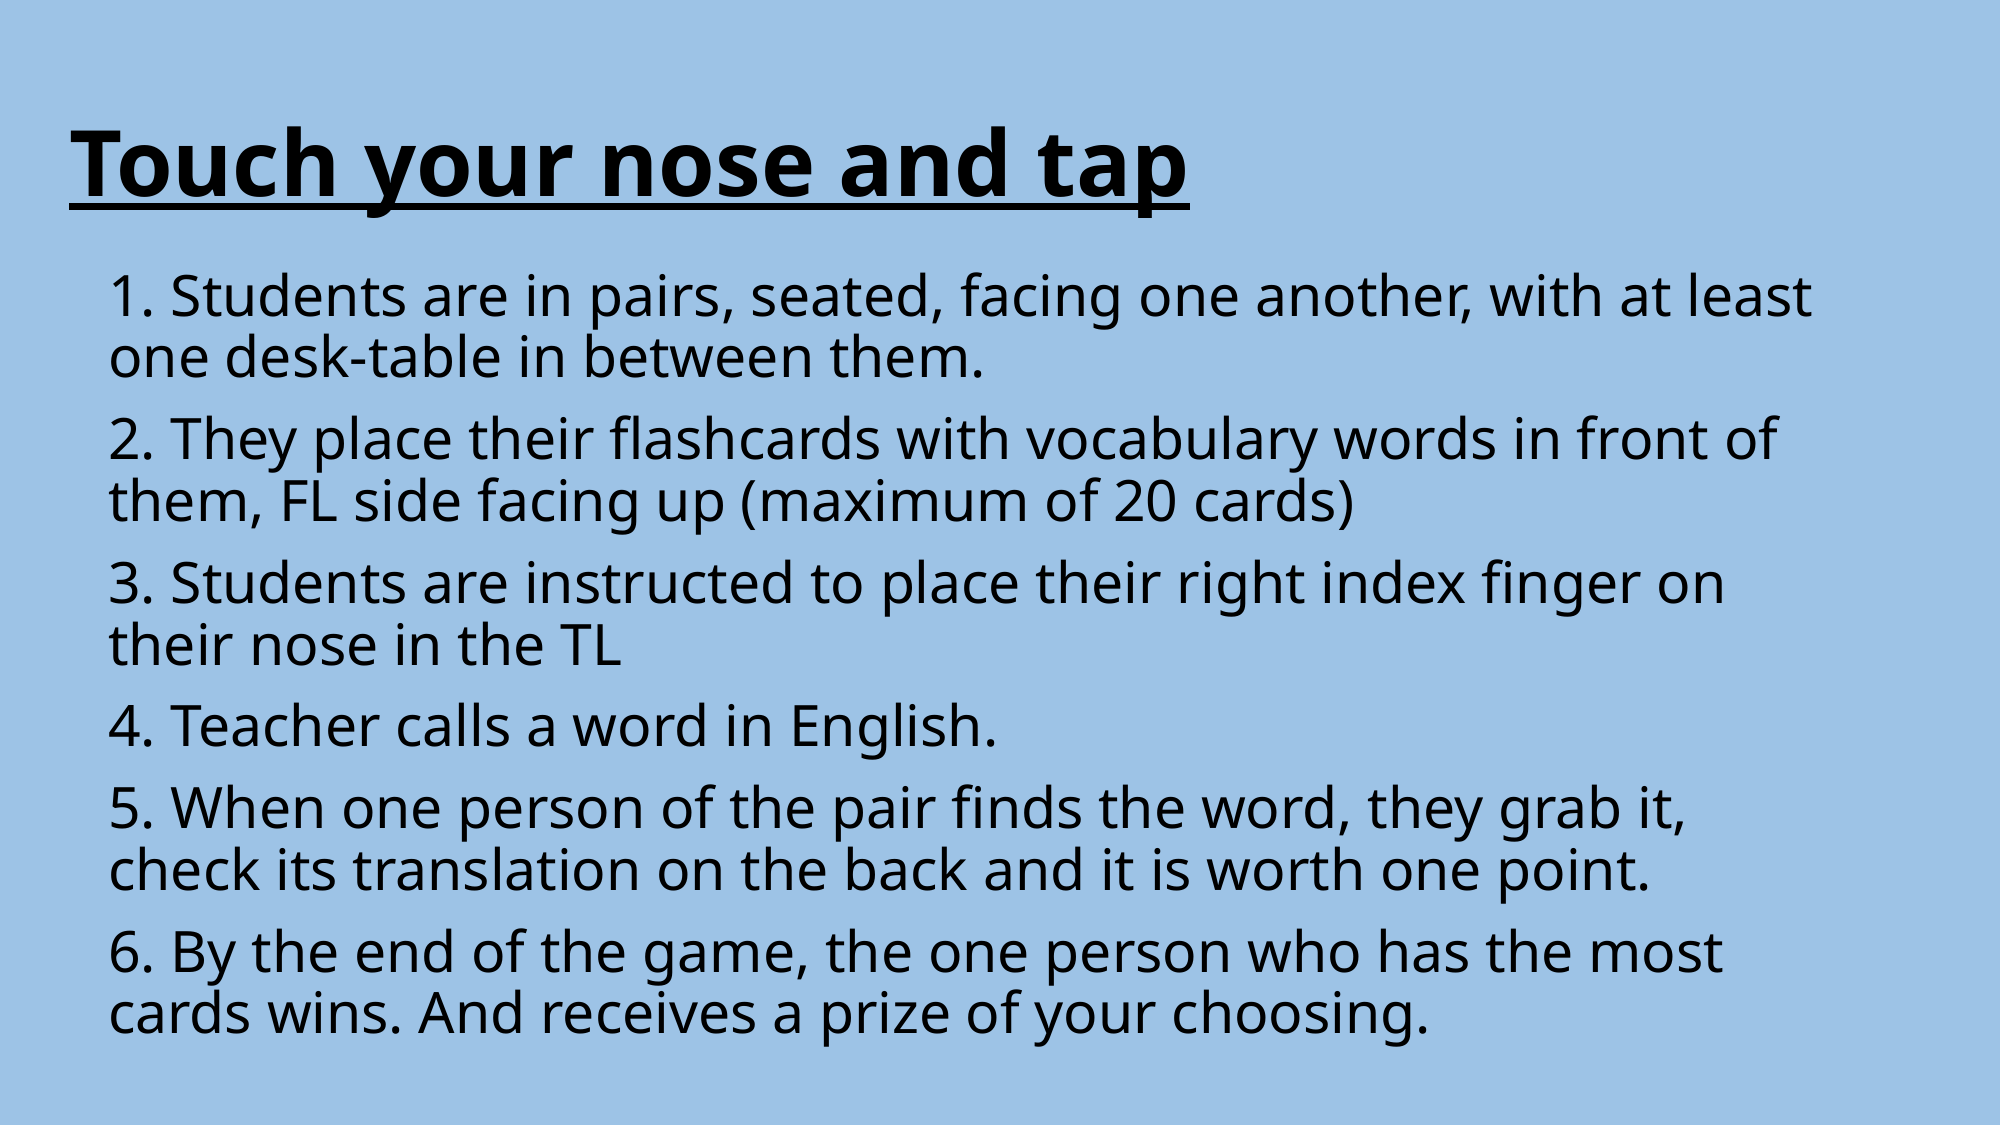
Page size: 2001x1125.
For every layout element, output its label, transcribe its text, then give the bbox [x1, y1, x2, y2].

list 1. Students are in pairs, seated, facing one another, with at least one desk-table in between them. 2. They place their flashcards with vocabulary words in front of them, FL side facing up (maximum of 20 cards) 3. Students are instructed to place their right index finger on their nose in the TL 4. Teacher calls a word in English. 5. When one person of the pair finds the word, they grab it, check its translation on the back and it is worth one point. 6. By the end of the game, the one person who has the most cards wins. And receives a prize of your choosing. [93, 259, 1863, 1055]
title Touch your nose and tap [54, 57, 1780, 276]
